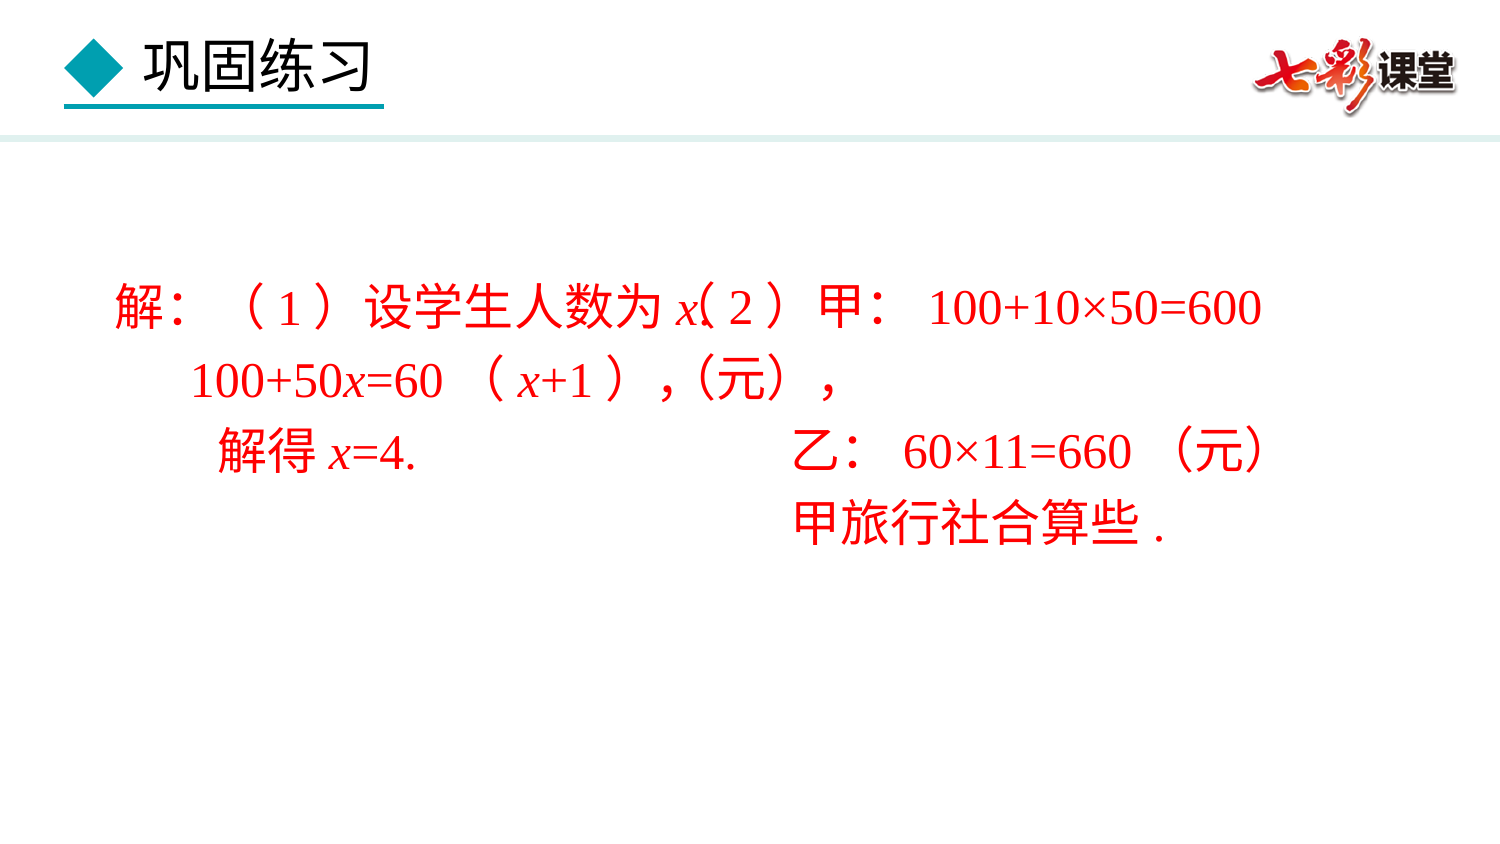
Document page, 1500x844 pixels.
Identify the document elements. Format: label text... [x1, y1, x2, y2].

text_box 解：（1）设学生人数为x. 100+50x=60（x+1）， 解得x=4. [100, 256, 651, 488]
text_box （2）甲：100+10×50=600（元）， 乙：60×11=660（元） 甲旅行社合算些. [651, 255, 1477, 559]
picture [1249, 32, 1461, 118]
